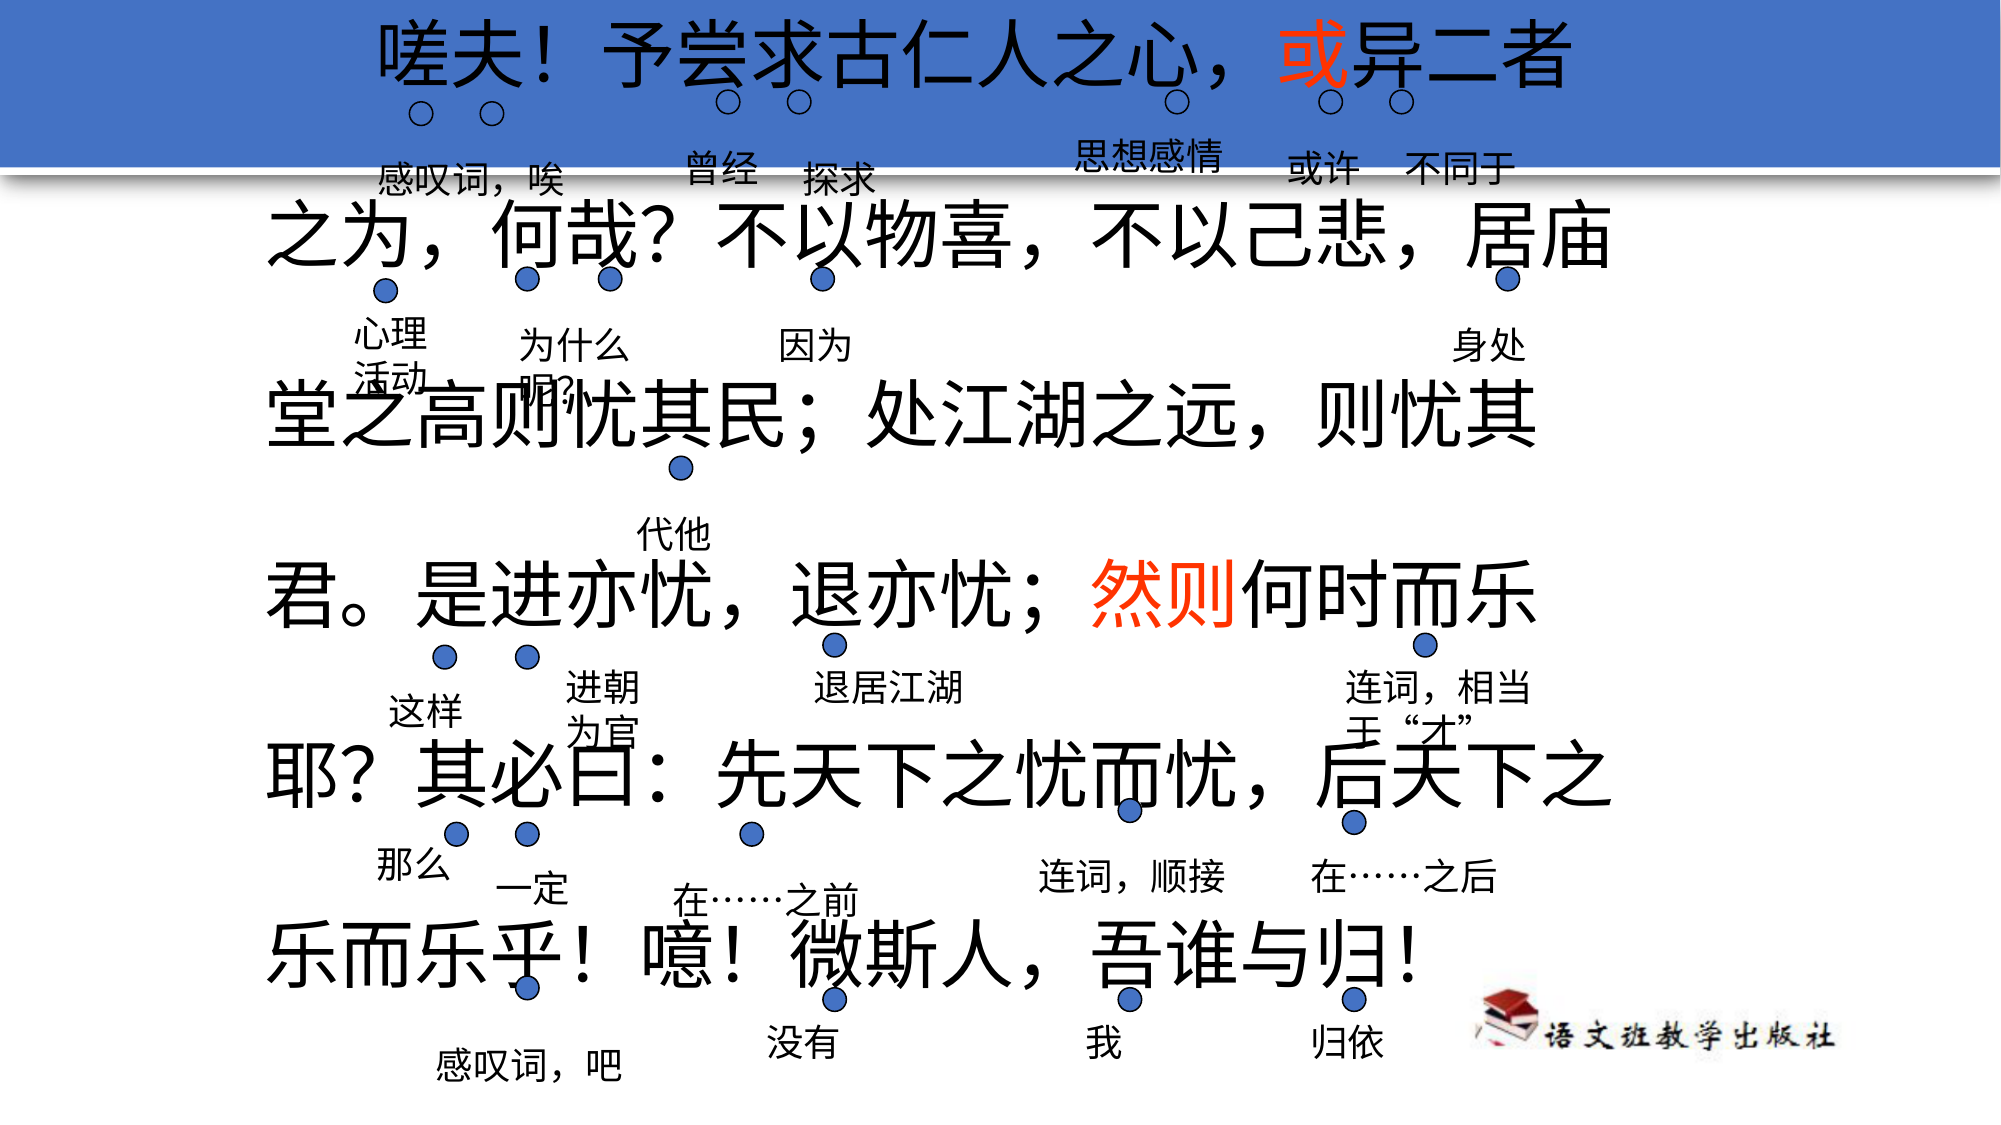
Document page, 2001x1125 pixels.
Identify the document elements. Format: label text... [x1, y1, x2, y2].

text_box [1165, 90, 1189, 114]
text_box 我 [1070, 1011, 1201, 1072]
text_box [409, 101, 433, 126]
text_box 连词，相当于“才” [1330, 656, 1579, 762]
text_box 在……之前 [657, 869, 965, 930]
text_box [1342, 987, 1366, 1011]
text_box 感叹词，唉 [362, 148, 587, 209]
text_box 代他 [622, 503, 741, 564]
text_box [1496, 267, 1520, 291]
text_box [1118, 798, 1142, 823]
text_box [1389, 90, 1414, 114]
text_box [716, 90, 740, 114]
text_box [373, 278, 398, 303]
text_box 心理活动 [338, 302, 481, 408]
text_box 曾经 [669, 137, 811, 197]
text_box 不同于 [1389, 137, 1567, 197]
text_box [787, 90, 811, 114]
text_box [480, 101, 504, 126]
text_box [515, 976, 540, 1000]
text_box 思想感情 [1059, 125, 1272, 186]
text_box [433, 645, 457, 669]
text_box 这样 [373, 680, 540, 741]
text_box 感叹词，吧 [421, 1034, 658, 1095]
text_box 因为 [763, 314, 906, 374]
text_box 或许 [1271, 137, 1389, 197]
text_box 那么 [362, 834, 481, 894]
text_box [822, 633, 847, 656]
text_box [822, 987, 847, 1011]
text_box 探求 [787, 148, 894, 209]
text_box 连词，顺接 [1023, 846, 1260, 906]
text_box [598, 267, 622, 291]
text_box 没有 [751, 1011, 882, 1072]
text_box 身处 [1436, 314, 1626, 374]
picture [0, 0, 2001, 1125]
text_box [740, 822, 764, 847]
text_box 一定 [480, 857, 623, 918]
text_box [1413, 633, 1437, 656]
text_box [515, 267, 540, 291]
text_box [444, 822, 469, 834]
text_box 归依 [1295, 1011, 1437, 1072]
text_box [669, 456, 693, 480]
text_box [515, 645, 540, 669]
text_box [1342, 810, 1366, 835]
text_box 退居江湖 [799, 656, 989, 717]
text_box [810, 267, 835, 291]
text_box 进朝为官 [550, 656, 669, 762]
text_box [515, 822, 540, 847]
text_box 嗟夫！予尝求古仁人之心，或异二者 之为，何哉？不以物喜，不以己悲，居庙 堂之高则忧其民；处江湖之远，则忧其 君。是进亦忧，退亦忧；然则何时而乐 耶？其必曰：先天下之忧而忧，后天下之 乐而乐乎！噫！微斯人，吾谁与归！ [249, 0, 1638, 1005]
text_box [1318, 90, 1343, 114]
text_box 在……之后 [1295, 846, 1544, 906]
text_box 为什么呢？ [503, 314, 681, 419]
text_box [1118, 987, 1142, 1011]
